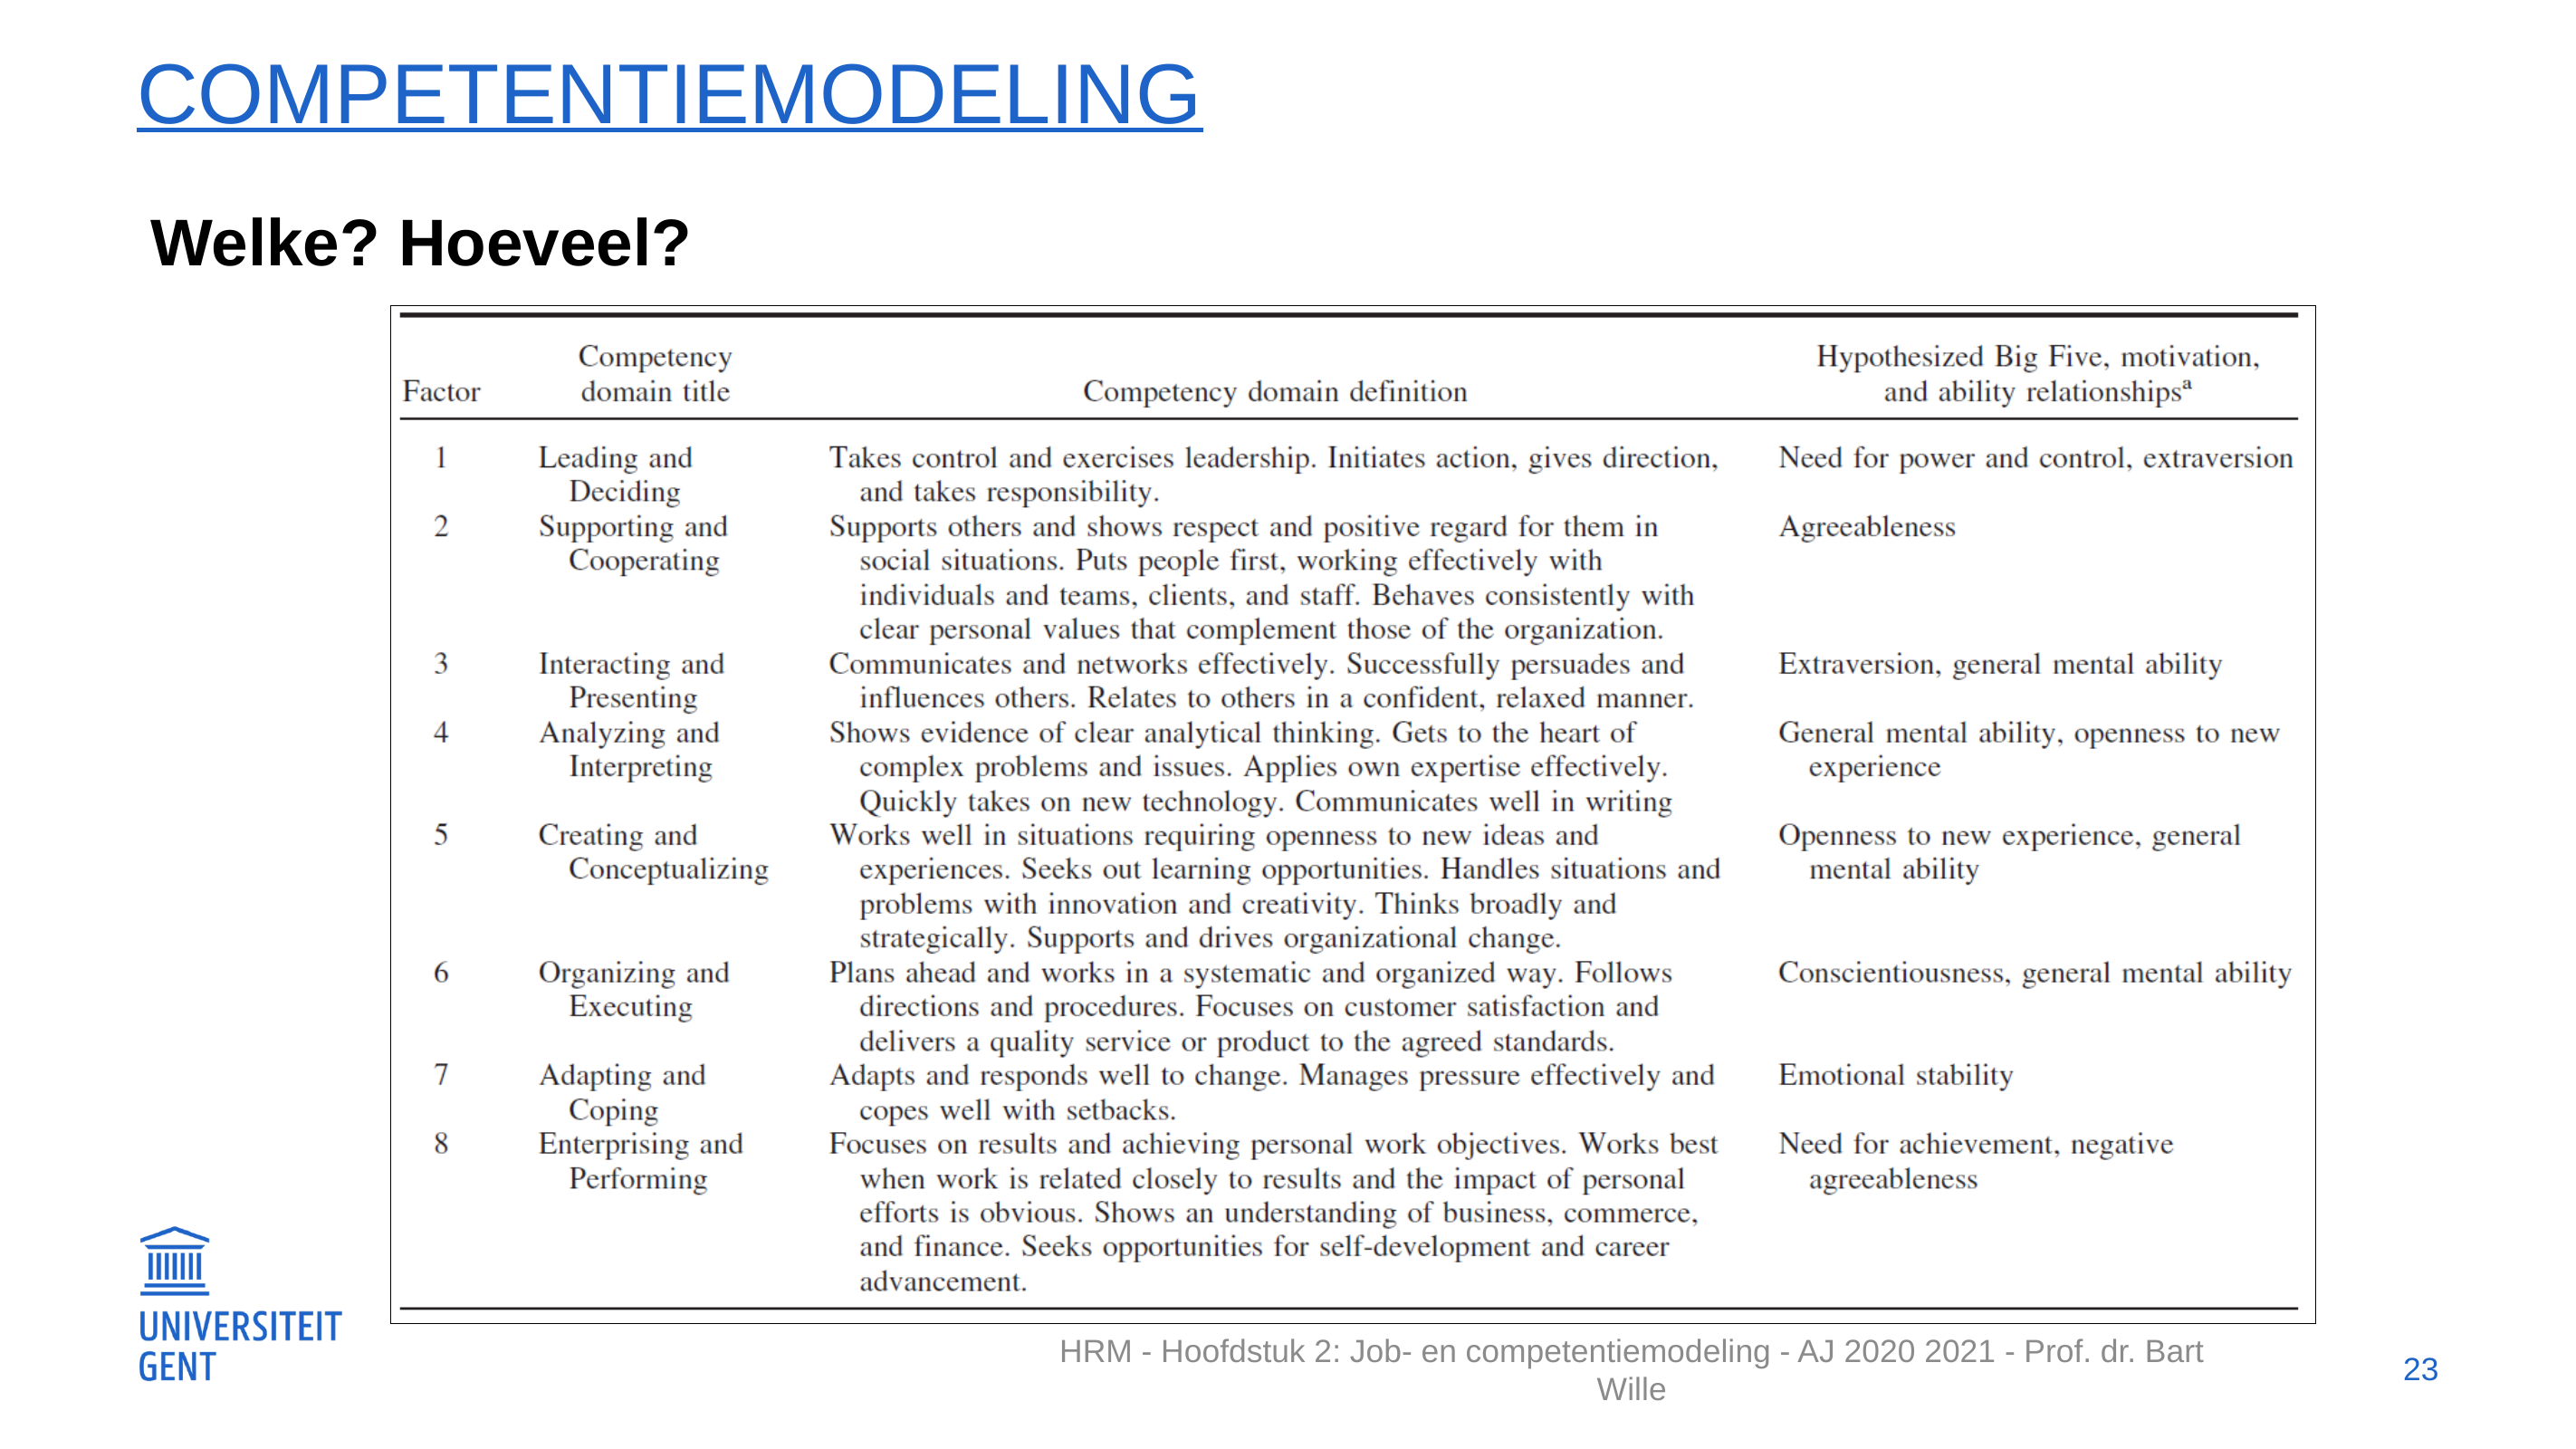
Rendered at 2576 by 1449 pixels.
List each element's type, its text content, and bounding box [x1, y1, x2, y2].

picture [72, 305, 2316, 1449]
list Welke? Hoeveel? [124, 177, 2456, 1173]
title CoMpetentiemodeling [123, 20, 2456, 149]
slide_number 23 [2315, 1329, 2453, 1407]
footer HRM - Hoofdstuk 2: Job- en competentiemodeling - AJ 2020 2021 - Prof. dr. Bart Wille [1011, 1336, 2253, 1402]
